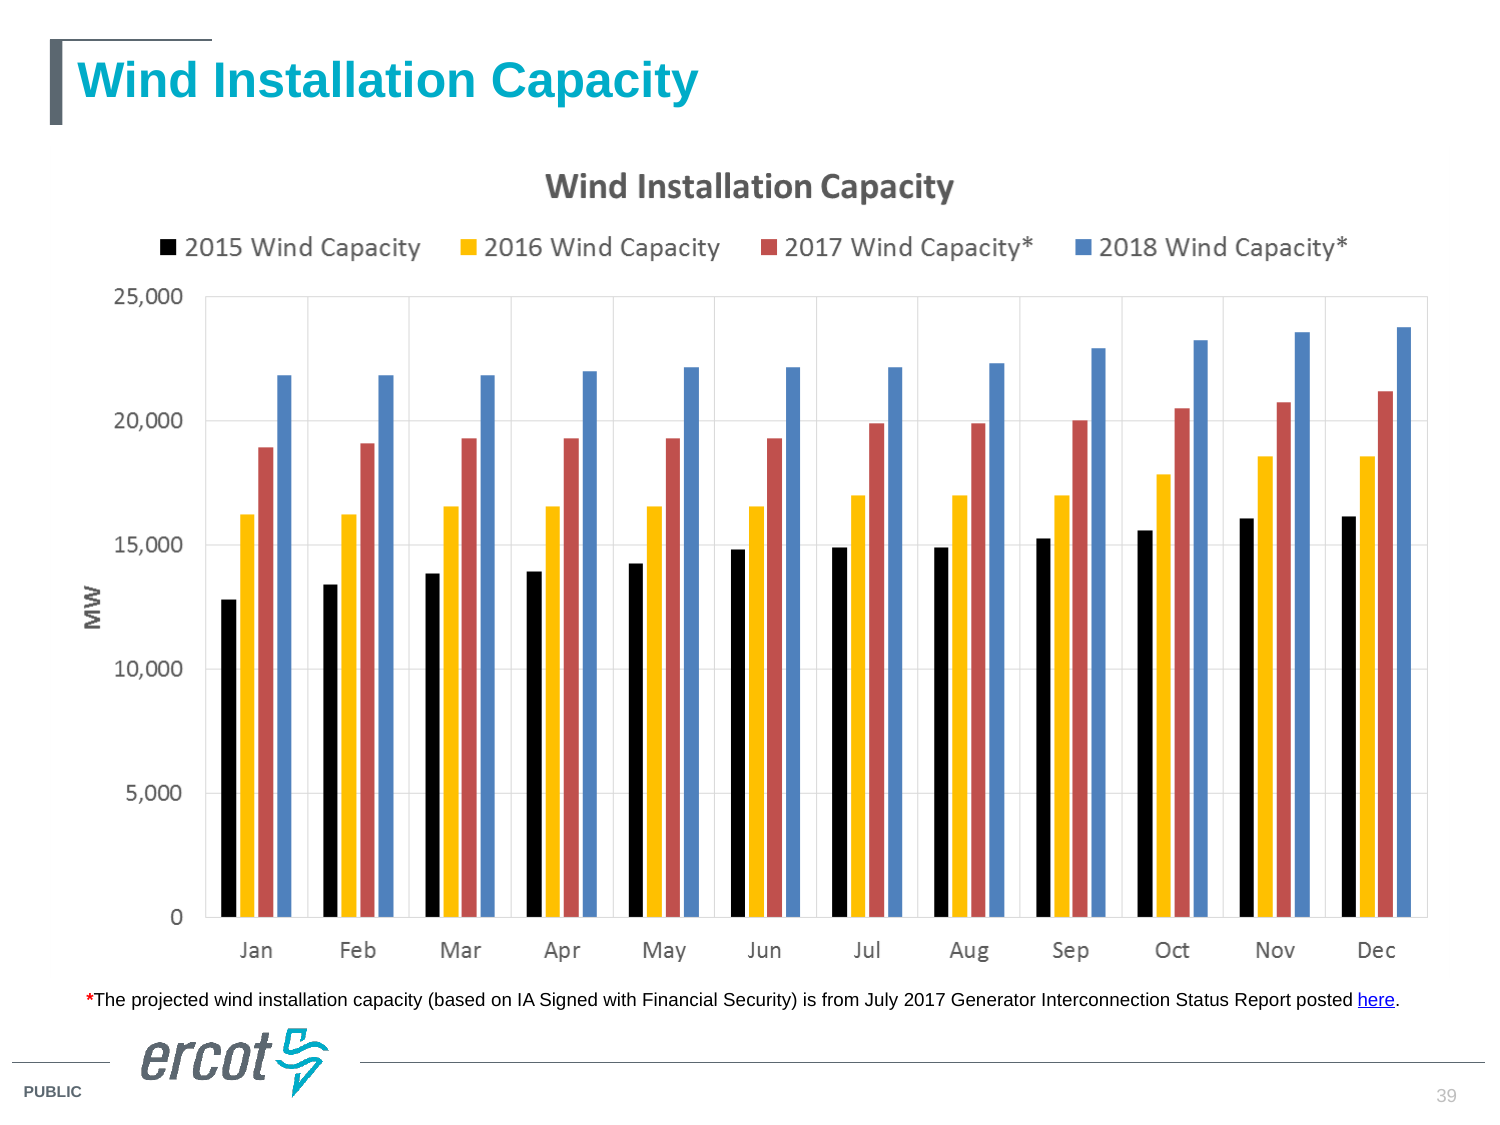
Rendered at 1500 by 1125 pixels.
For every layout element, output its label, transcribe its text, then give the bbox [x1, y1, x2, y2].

text_box *The projected wind installation capacity (based on IA Signed with Financial Security) is from July 2017 Generator Interconnection Status Report posted here. [71, 980, 1472, 1029]
title Wind Installation Capacity [62, 39, 1450, 125]
picture [137, 1029, 332, 1100]
picture [49, 146, 1451, 979]
